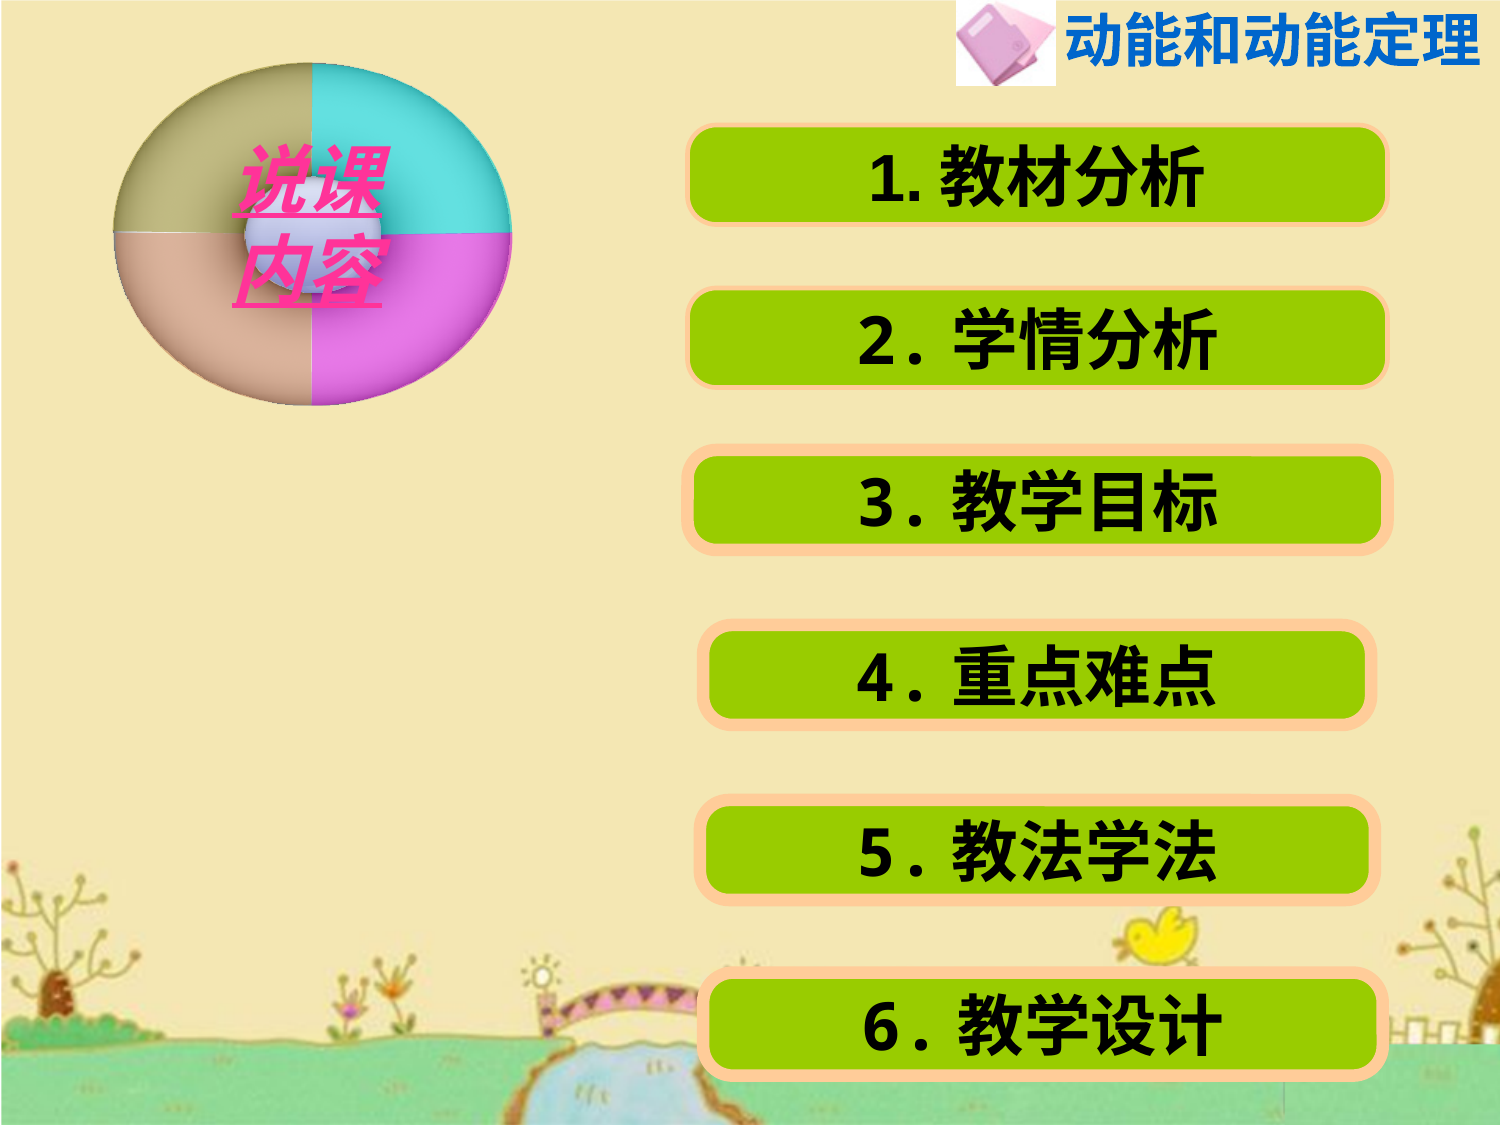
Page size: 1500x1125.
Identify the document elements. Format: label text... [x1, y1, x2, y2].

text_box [111, 61, 513, 415]
text_box 1.教材分析 [687, 124, 1388, 225]
text_box 5.教法学法 [699, 799, 1375, 901]
text_box 3.教学目标 [687, 449, 1388, 550]
picture [0, 0, 1500, 1125]
text_box 6.教学设计 [703, 972, 1383, 1076]
text_box 4.重点难点 [703, 624, 1372, 725]
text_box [956, 0, 1481, 87]
text_box 2.学情分析 [687, 287, 1388, 388]
